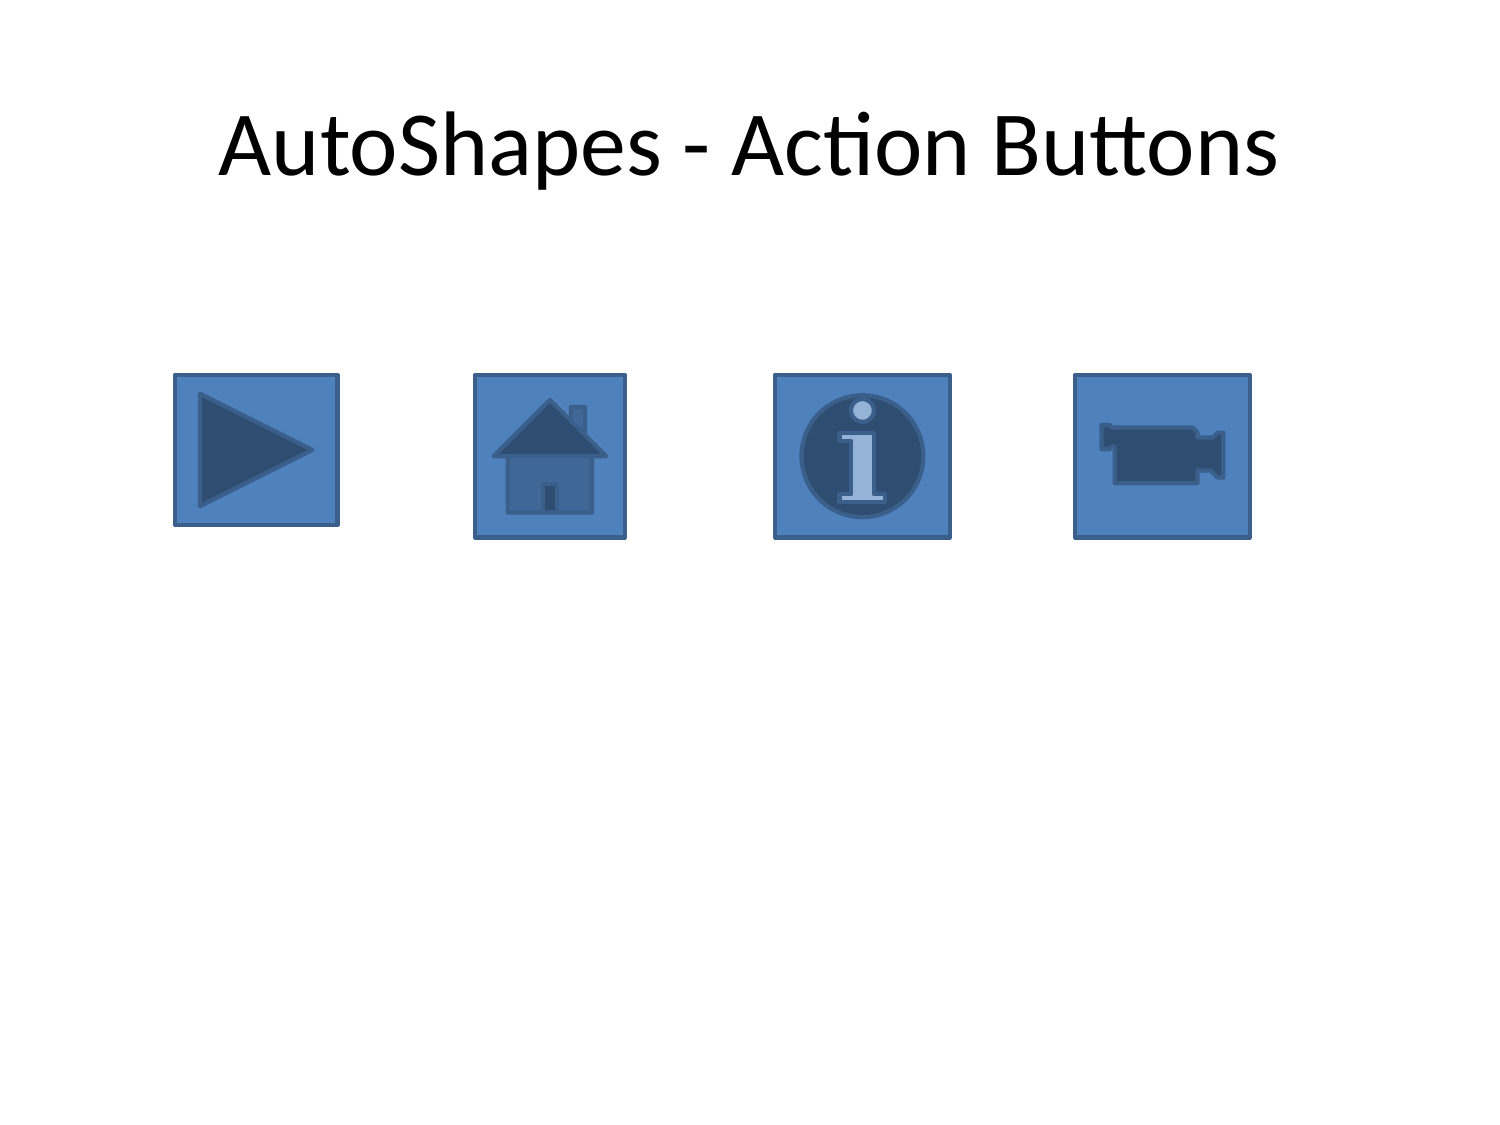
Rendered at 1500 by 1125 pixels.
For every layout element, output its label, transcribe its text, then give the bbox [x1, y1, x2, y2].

title AutoShapes - Action Buttons [75, 45, 1425, 233]
text_box [773, 373, 952, 540]
text_box [473, 373, 627, 540]
text_box [173, 373, 340, 527]
text_box [1073, 373, 1252, 540]
